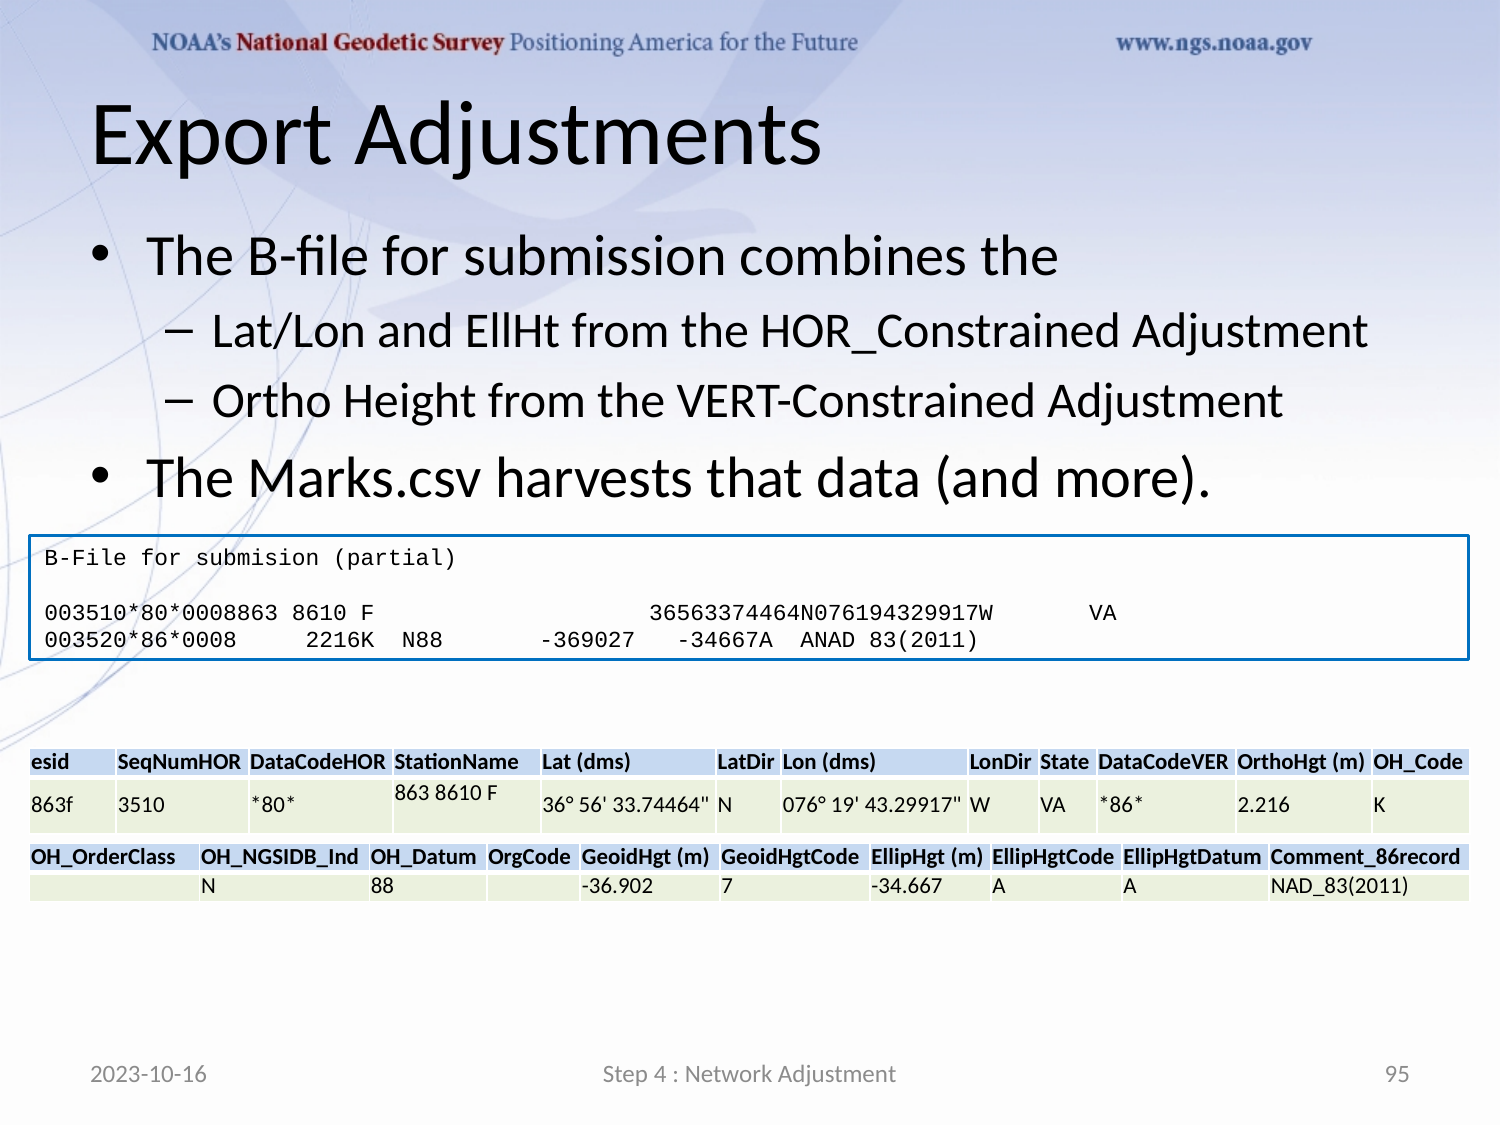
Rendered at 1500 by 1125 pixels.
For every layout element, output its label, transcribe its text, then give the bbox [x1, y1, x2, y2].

table_header EllipHgtDatum [1123, 844, 1268, 870]
table_cell N [200, 875, 369, 901]
table_header SeqNumHOR [117, 749, 248, 775]
table_header DataCodeVER [1098, 749, 1235, 775]
table_cell 3510 [117, 780, 248, 833]
table_header GeoidHgt (m) [581, 844, 719, 870]
table_cell 863 8610 F [394, 780, 540, 833]
table_cell 863f [30, 780, 115, 833]
table_cell NAD_83(2011) [1270, 875, 1469, 901]
table_cell 2.216 [1237, 780, 1371, 833]
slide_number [75, 1042, 425, 1103]
title Export Adjustments [74, 74, 1426, 181]
table_cell A [1123, 875, 1268, 901]
table_cell -36.902 [581, 875, 719, 901]
table_header DataCodeHOR [250, 749, 392, 775]
table_header EllipHgtCode [992, 844, 1121, 870]
table_header esid [30, 749, 115, 775]
table_header Lat (dms) [542, 749, 715, 775]
table_cell K [1373, 780, 1469, 833]
table_header Lon (dms) [782, 749, 967, 775]
table_header OrgCode [488, 844, 579, 870]
table_header EllipHgt (m) [871, 844, 990, 870]
table_header OH_Code [1373, 749, 1469, 775]
table_cell VA [1040, 780, 1096, 833]
table_header OH_OrderClass [30, 844, 199, 870]
table_cell [488, 875, 579, 901]
table_cell 076° 19' 43.29917" [782, 780, 967, 833]
table_header LatDir [717, 749, 780, 775]
table_cell 7 [721, 875, 869, 901]
table_cell A [992, 875, 1121, 901]
table_cell N [717, 780, 780, 833]
table_header OrthoHgt (m) [1237, 749, 1371, 775]
table_cell *86* [1098, 780, 1235, 833]
table_cell 36° 56' 33.74464" [542, 780, 715, 833]
table_header OH_Datum [370, 844, 486, 870]
table_header StationName [394, 749, 540, 775]
table_cell [30, 875, 199, 901]
table_header OH_NGSIDB_Ind [200, 844, 369, 870]
footer Step 4 : Network Adjustment [512, 1042, 988, 1103]
table_header State [1040, 749, 1096, 775]
table_cell -34.667 [871, 875, 990, 901]
table_cell 88 [370, 875, 486, 901]
slide_number 95 [1074, 1042, 1425, 1103]
table_cell *80* [250, 780, 392, 833]
table_header GeoidHgtCode [721, 844, 869, 870]
list The B-file for submission combines the Lat/Lon and EllHt from the HOR_Constrained Adjustment Ortho Height from the VERT-Constrained Adjustment The Marks.csv harvests that data (and more). [74, 209, 1426, 519]
table_cell W [969, 780, 1038, 833]
picture [0, 0, 1500, 1125]
table_header Comment_86record [1270, 844, 1469, 870]
table_header LonDir [969, 749, 1038, 775]
text_box B-File for submision (partial) 003510*80*0008863 8610 F 36563374464N076194329917W VA 003520*86*0008 2216K N88 -369027 -34667A ANAD 83(2011) [29, 535, 1469, 660]
